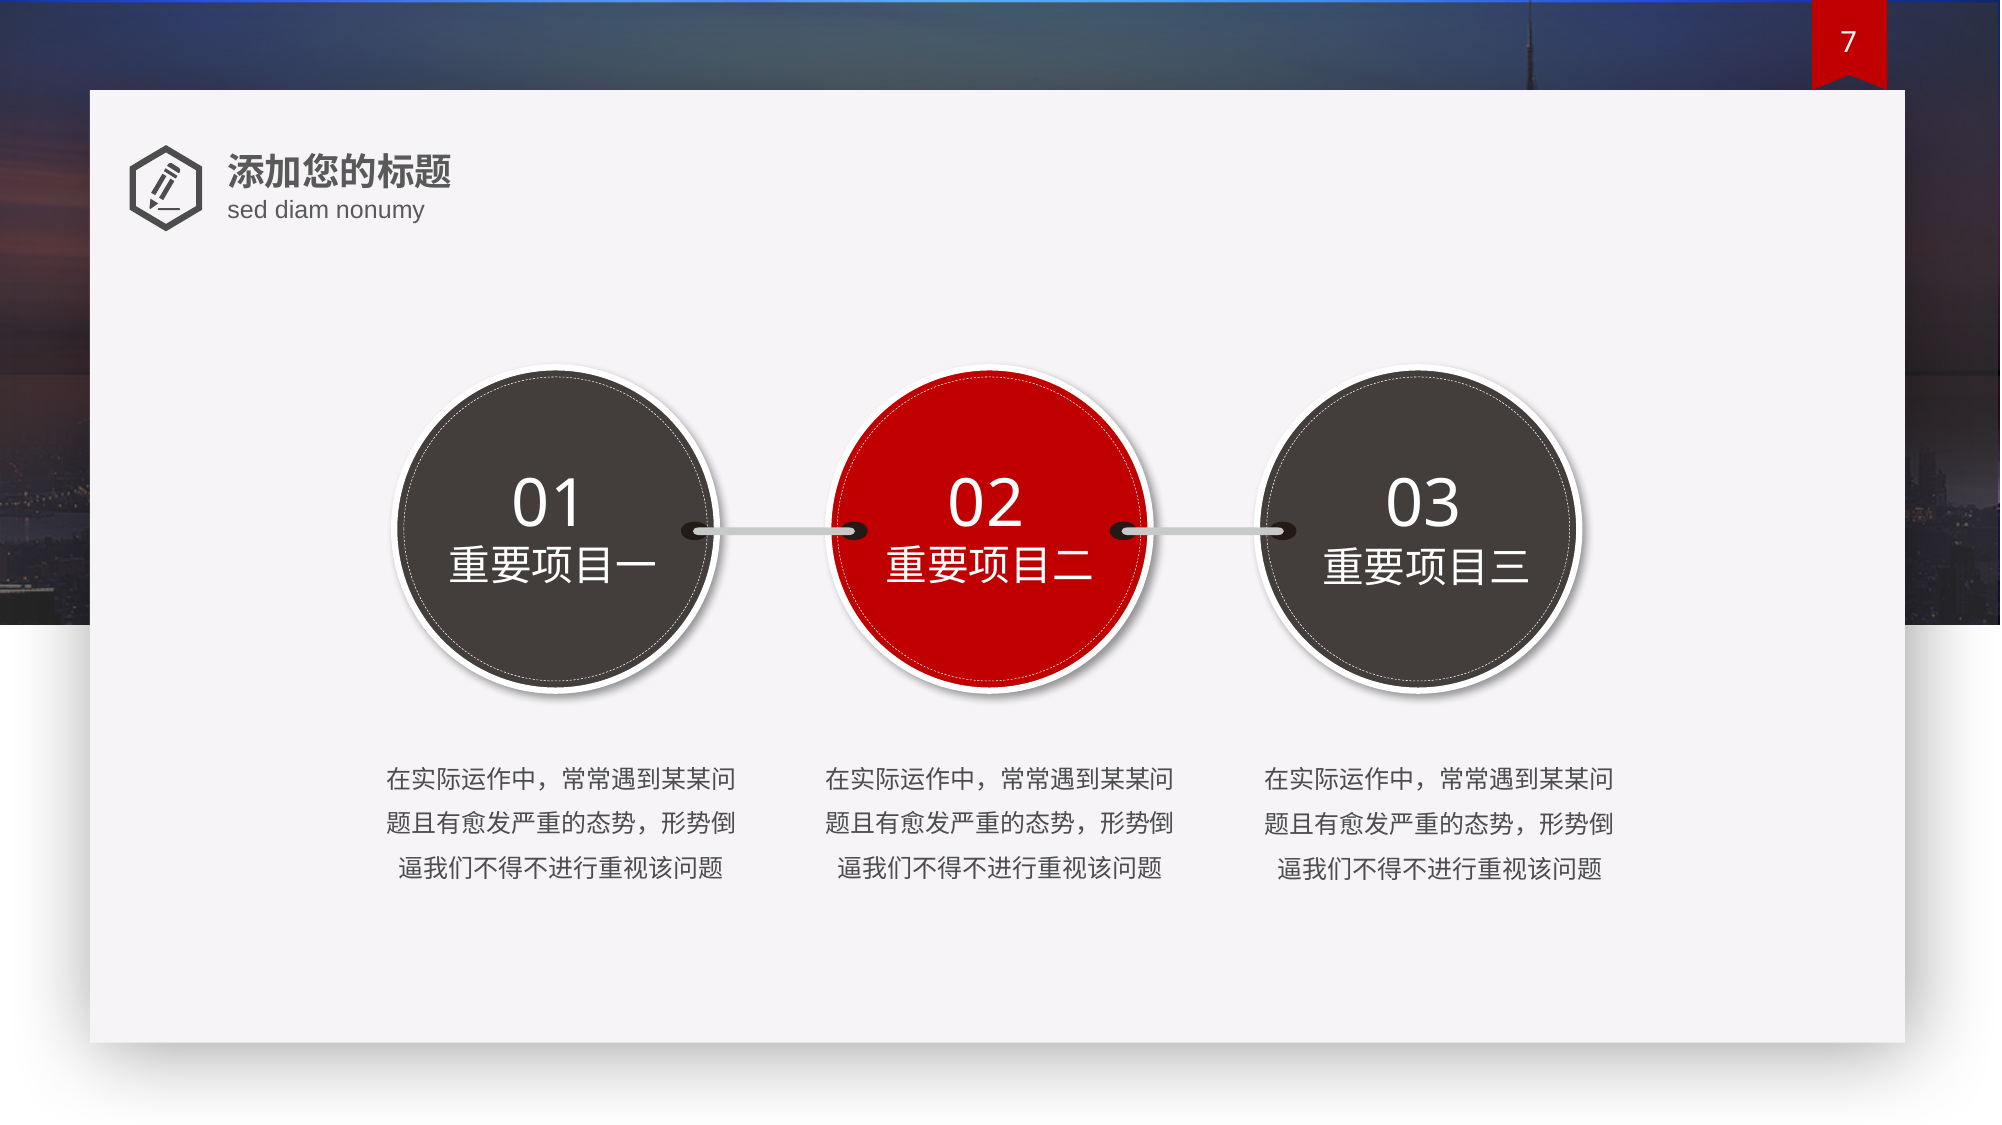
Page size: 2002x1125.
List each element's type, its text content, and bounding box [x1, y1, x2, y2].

text_box 在实际运作中，常常遇到某某问题且有愈发严重的态势，形势倒逼我们不得不进行重视该问题 [1241, 741, 1639, 892]
text_box 在实际运作中，常常遇到某某问题且有愈发严重的态势，形势倒逼我们不得不进行重视该问题 [362, 740, 760, 891]
picture [1888, 0, 2000, 625]
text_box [393, 367, 1580, 691]
text_box 在实际运作中，常常遇到某某问题且有愈发严重的态势，形势倒逼我们不得不进行重视该问题 [801, 740, 1199, 891]
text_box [129, 140, 470, 232]
